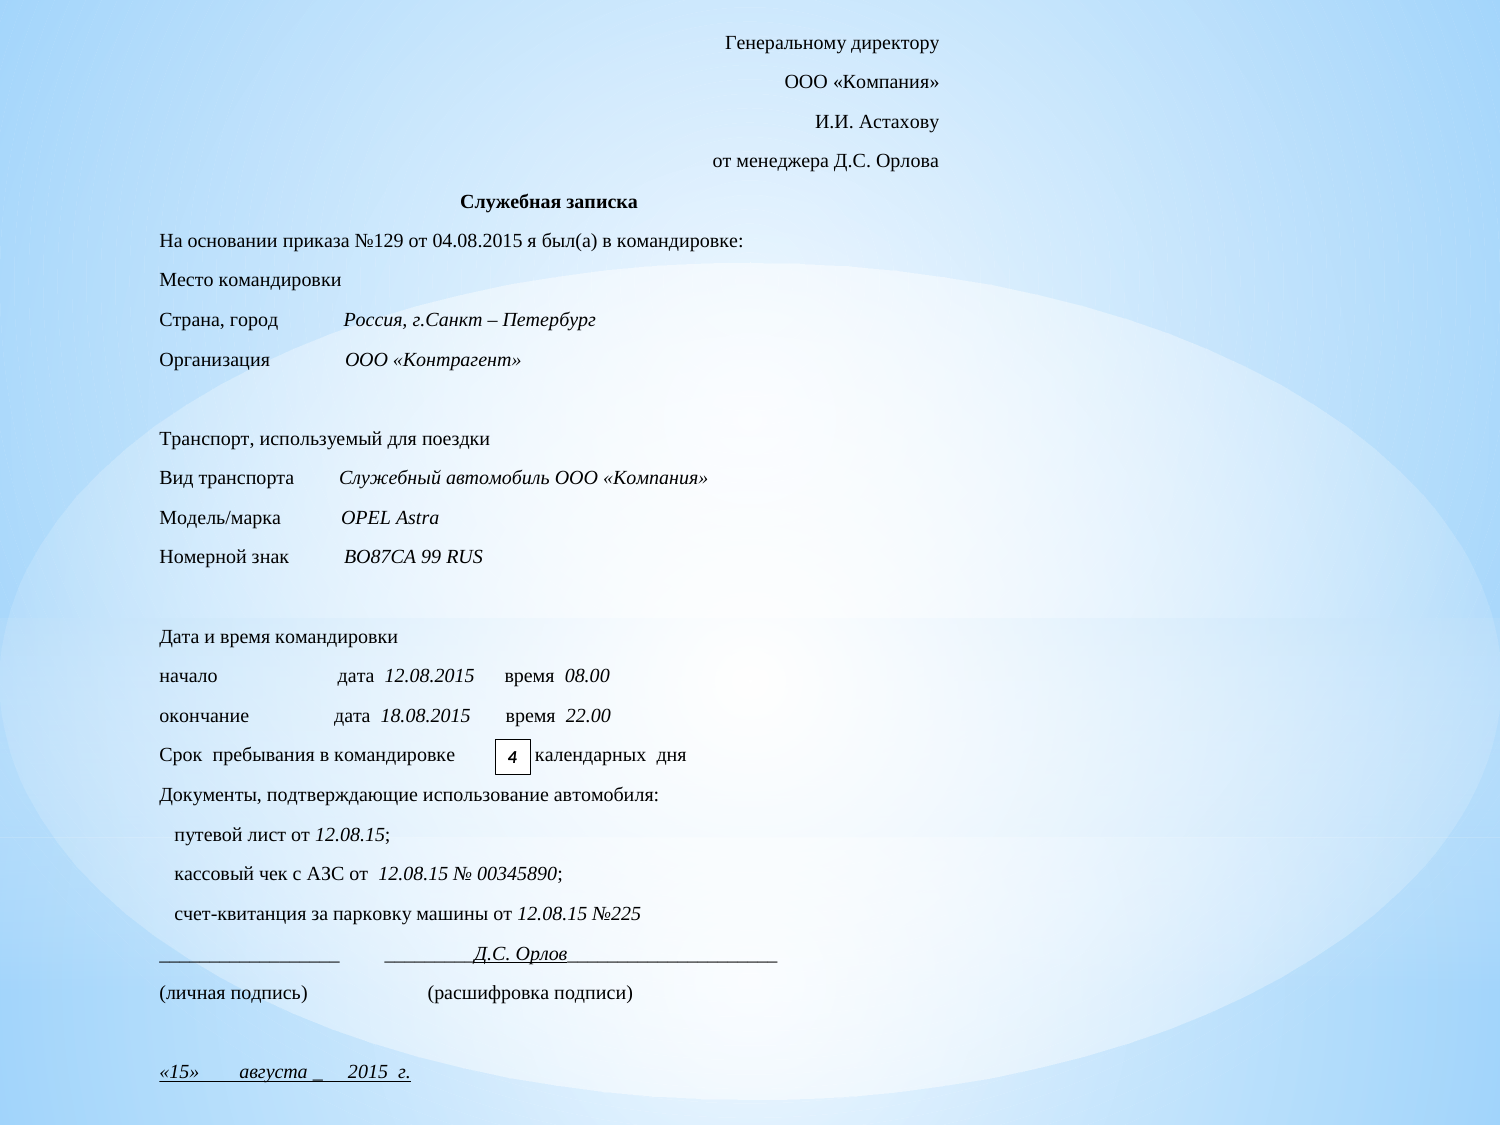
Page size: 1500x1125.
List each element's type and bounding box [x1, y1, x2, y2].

list [159, 30, 940, 1102]
